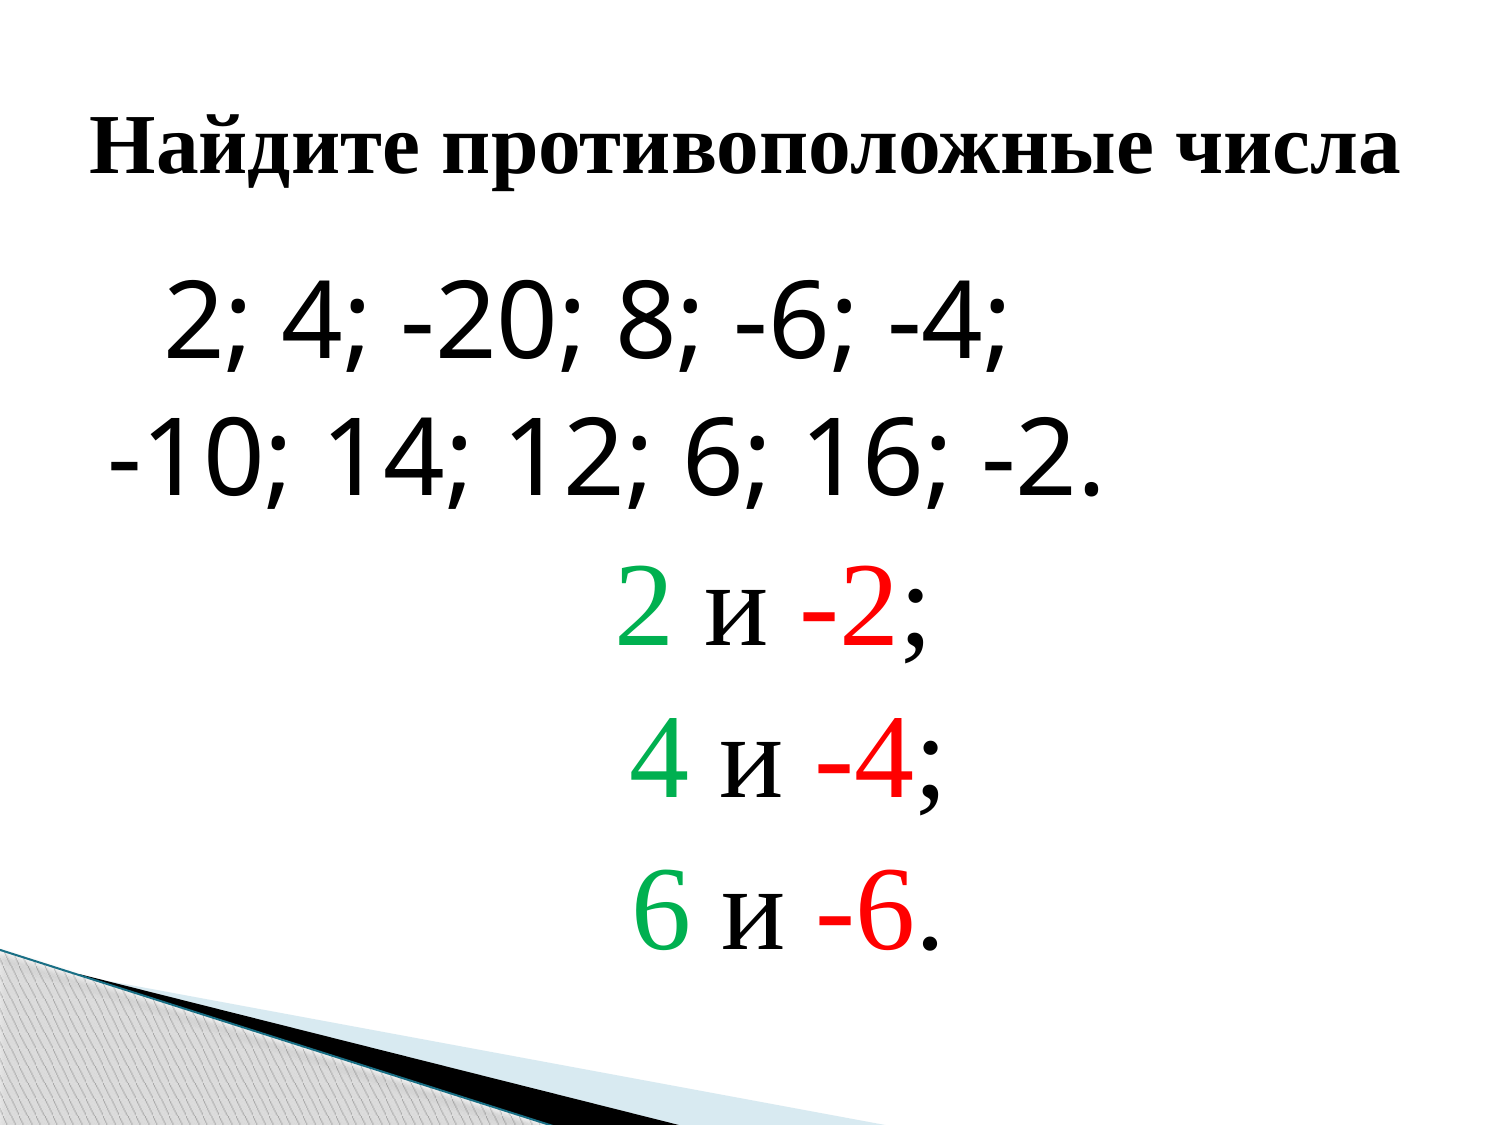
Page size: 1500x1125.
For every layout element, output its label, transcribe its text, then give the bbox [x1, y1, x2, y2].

title Найдите противоположные числа [75, 45, 1425, 233]
list 2; 4; -20; 8; -6; -4; -10; 14; 12; 6; 16; -2. 2 и -2; 4 и -4; 6 и -6. [75, 243, 1425, 986]
